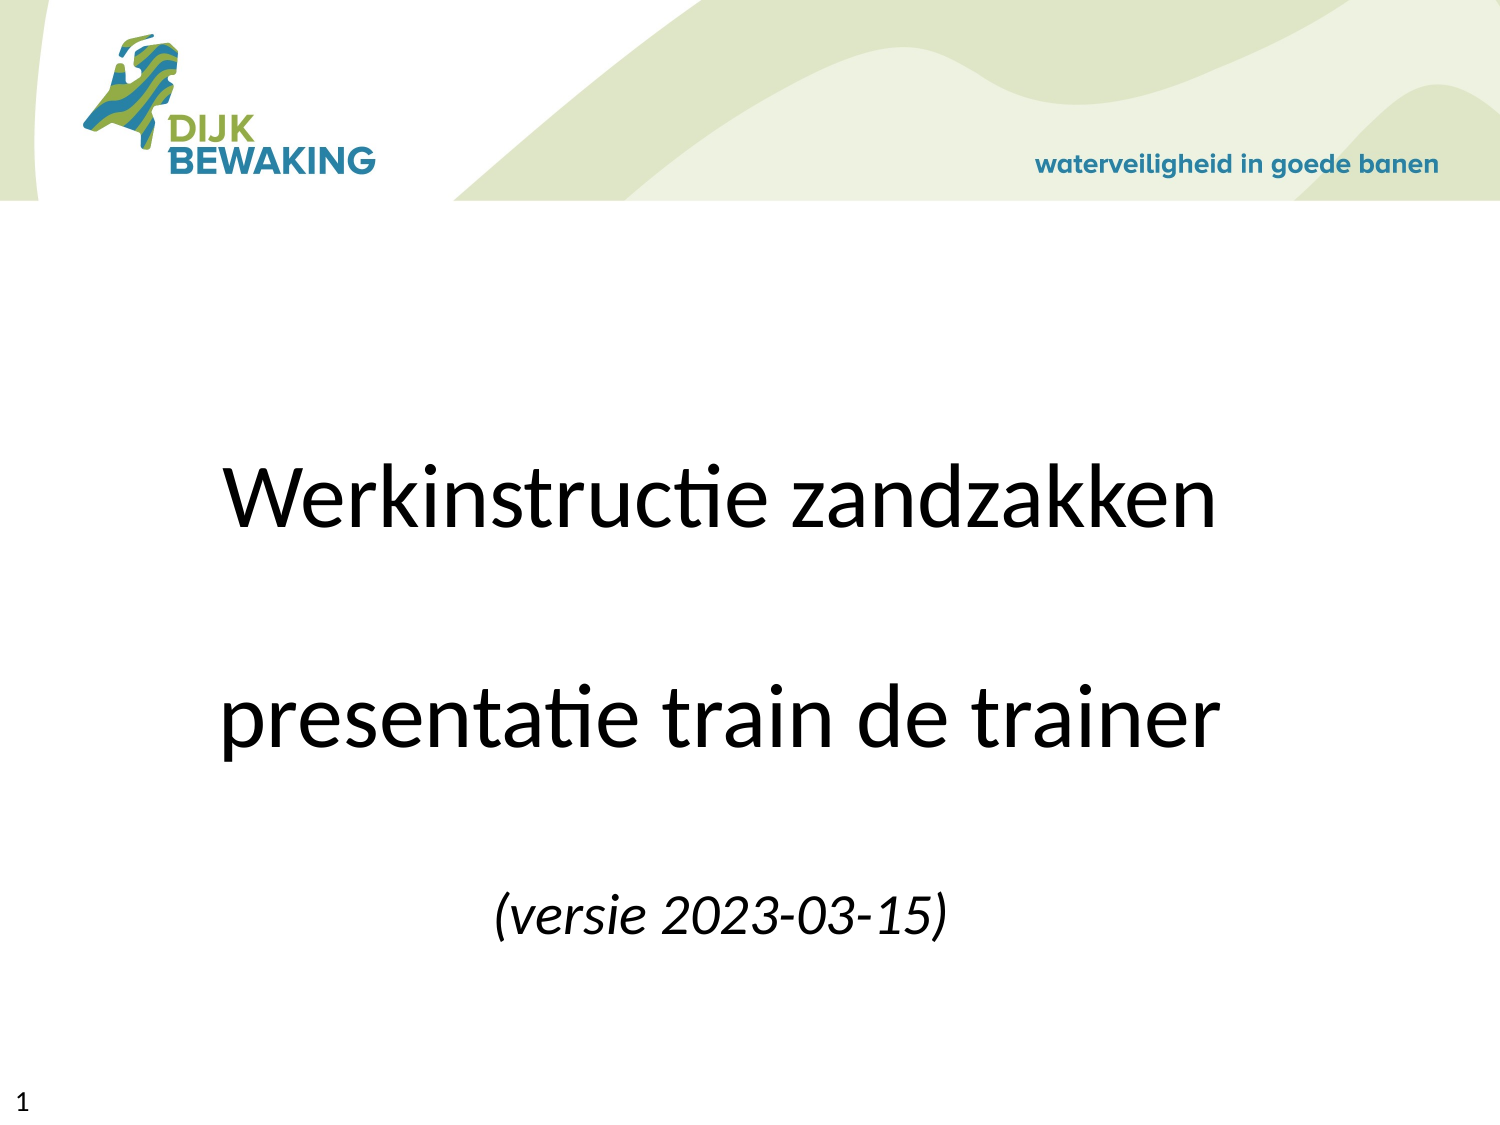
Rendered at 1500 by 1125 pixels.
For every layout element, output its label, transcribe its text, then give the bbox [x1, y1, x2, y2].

slide_number 1 [0, 1074, 163, 1125]
title Werkinstructie zandzakken presentatie train de trainer (versie 2023-03-15) [77, 428, 1365, 617]
picture [0, 0, 1500, 202]
